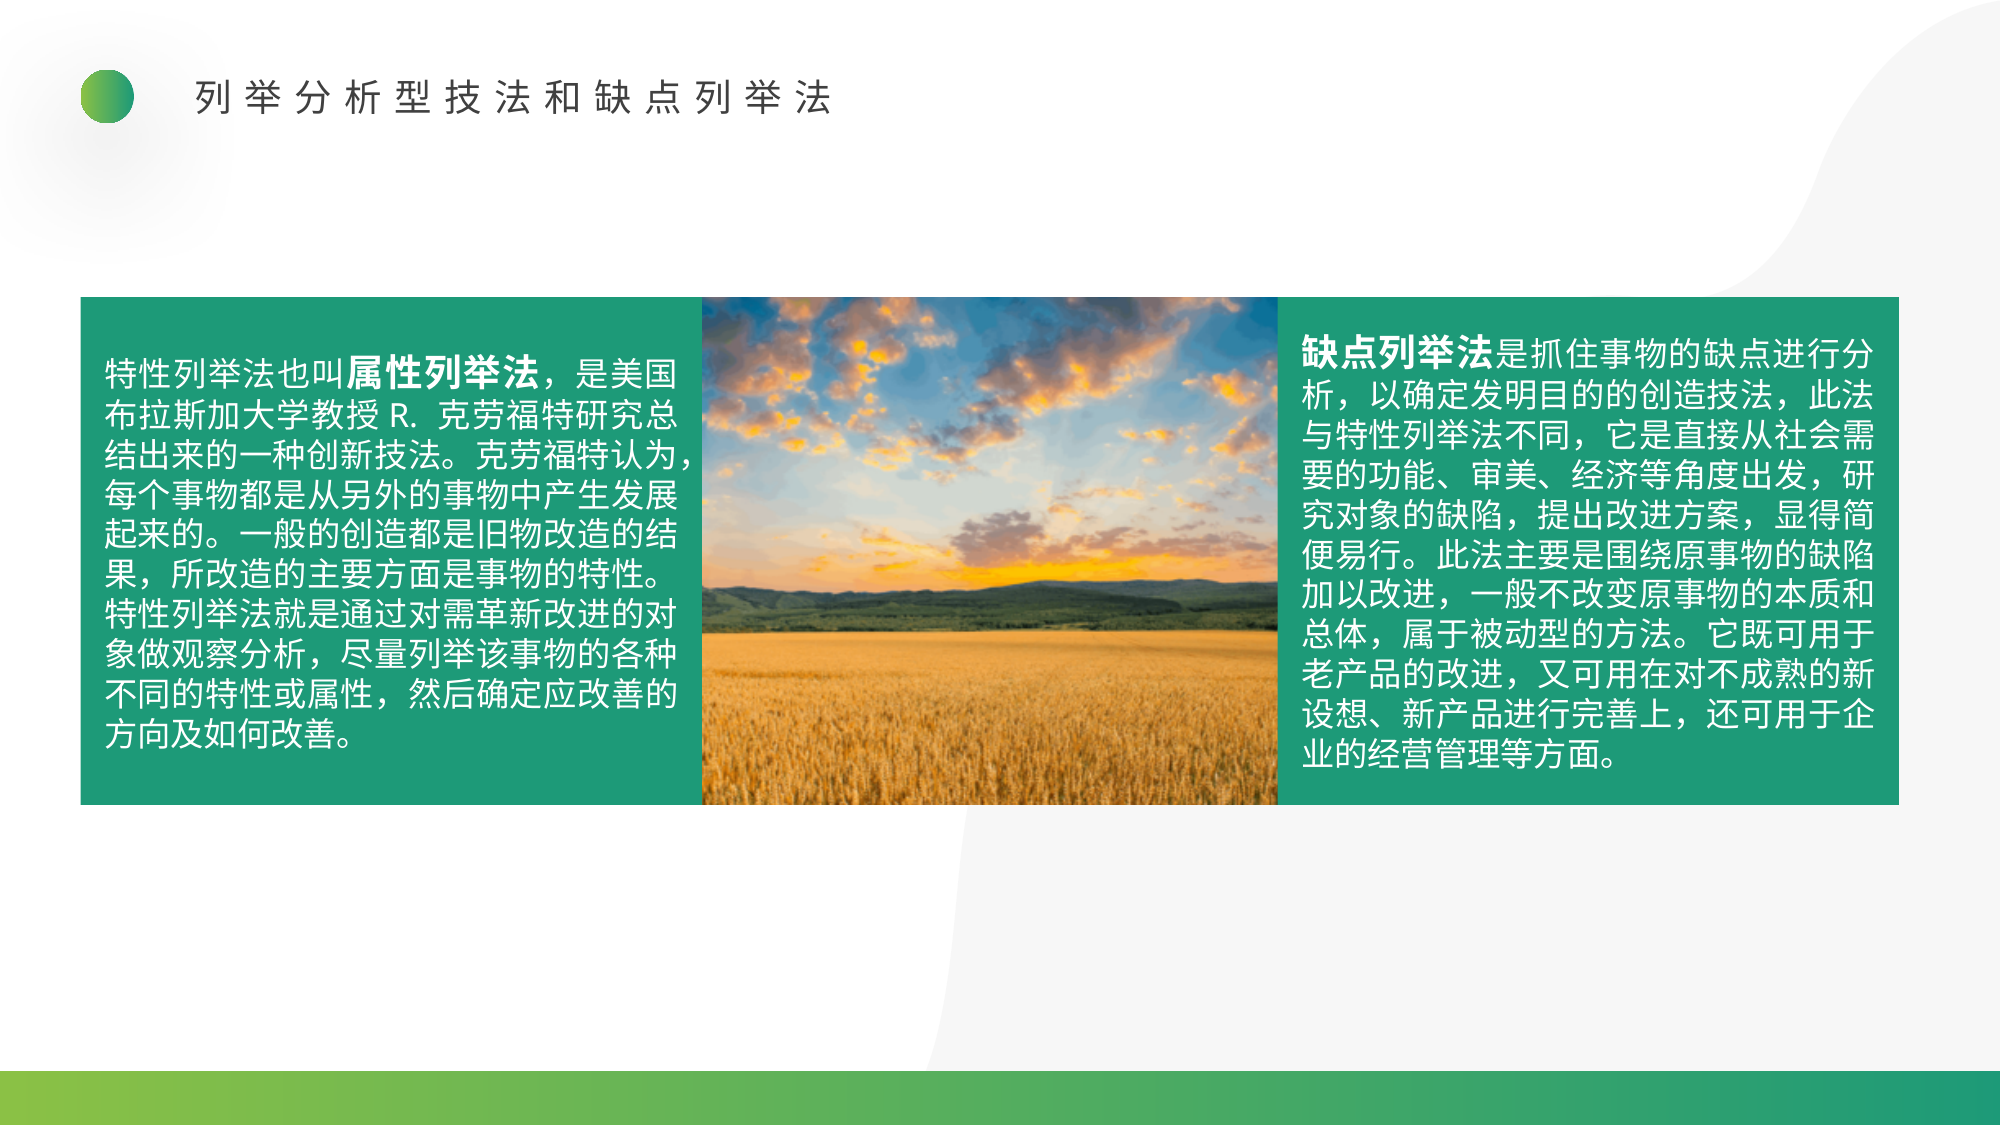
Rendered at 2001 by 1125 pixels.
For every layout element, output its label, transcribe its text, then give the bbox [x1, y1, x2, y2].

text_box 列举分析型技法和缺点列举法 [179, 66, 867, 127]
text_box 缺点列举法是抓住事物的缺点进行分析，以确定发明目的的创造技法，此法与特性列举法不同，它是直接从社会需要的功能、审美、经济等角度出发，研究对象的缺陷，提出改进方案，显得简便易行。此法主要是围绕原事物的缺陷加以改进，一般不改变原事物的本质和总体，属于被动型的方法。它既可用于老产品的改进，又可用在对不成熟的新设想、新产品进行完善上，还可用于企业的经营管理等方面。 [1277, 296, 1900, 806]
picture [673, 297, 1322, 805]
text_box 特性列举法也叫属性列举法，是美国布拉斯加大学教授R. 克劳福特研究总结出来的一种创新技法。克劳福特认为，每个事物都是从另外的事物中产生发展起来的。一般的创造都是旧物改造的结果，所改造的主要方面是事物的特性。特性列举法就是通过对需革新改进的对象做观察分析，尽量列举该事物的各种不同的特性或属性，然后确定应改善的方向及如何改善。 [80, 296, 703, 806]
